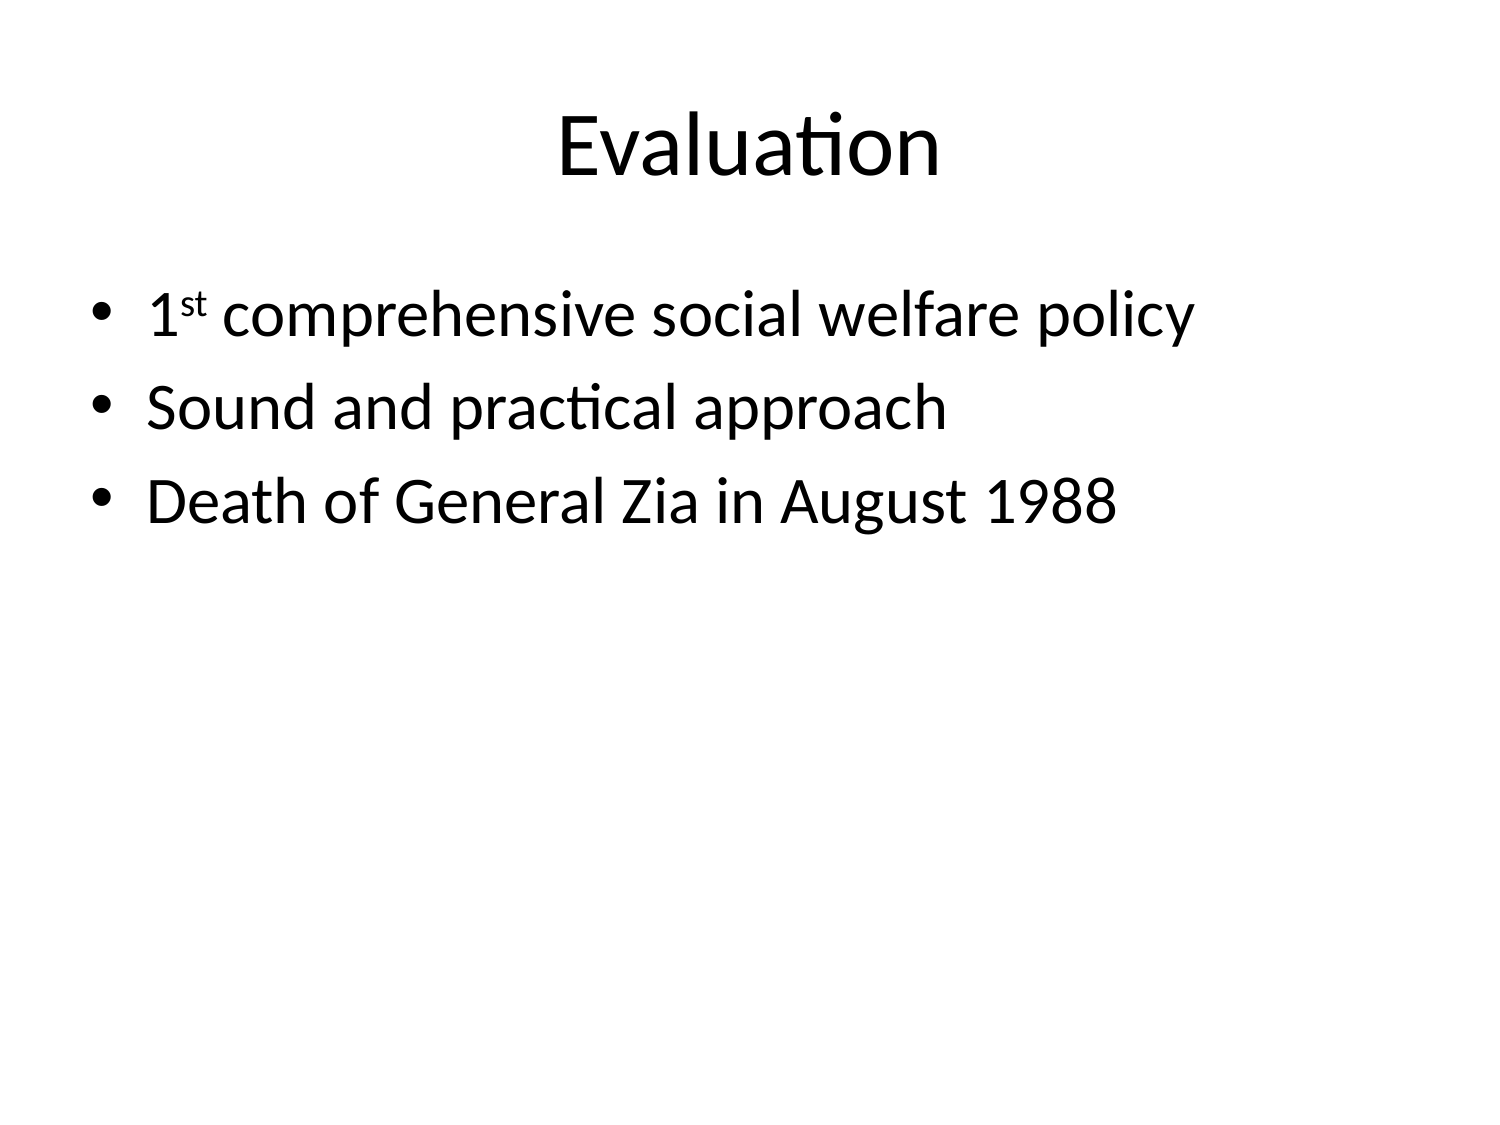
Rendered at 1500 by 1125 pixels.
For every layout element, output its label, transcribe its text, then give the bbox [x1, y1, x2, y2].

list 1st comprehensive social welfare policy Sound and practical approach Death of General Zia in August 1988 [75, 262, 1425, 1005]
title Evaluation [75, 45, 1425, 233]
